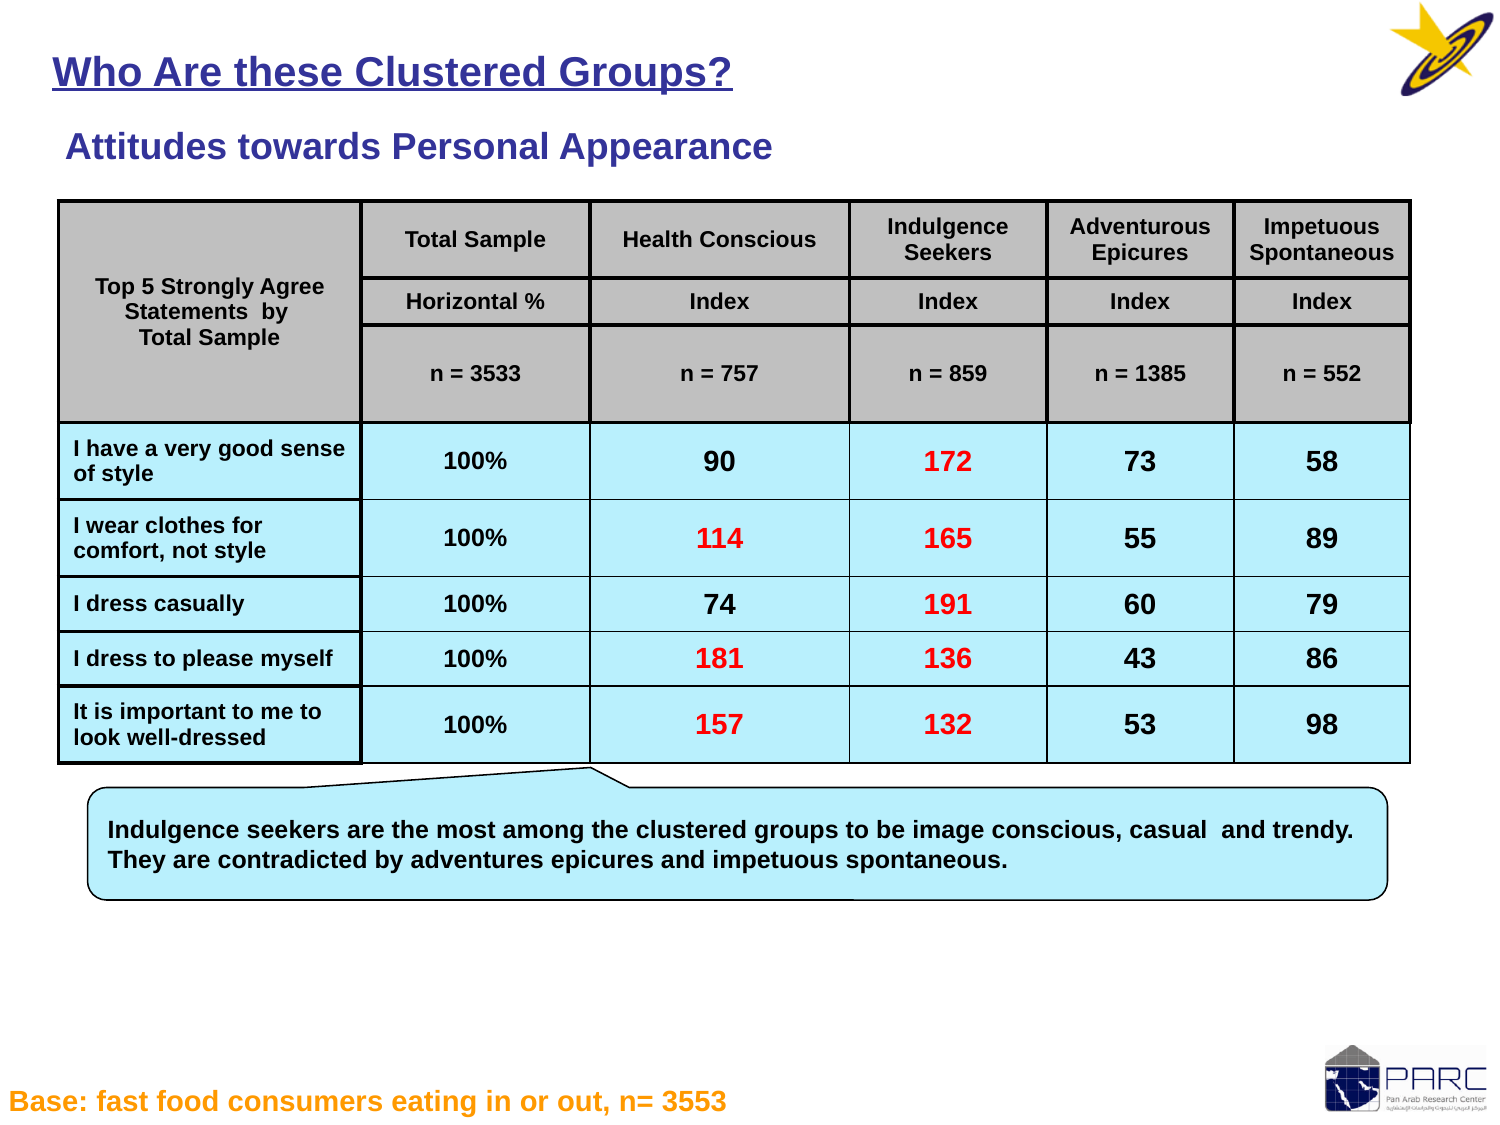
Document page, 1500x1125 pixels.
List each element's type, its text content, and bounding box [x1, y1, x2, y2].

table_cell 89 [1235, 500, 1409, 576]
table_cell Index [851, 280, 1045, 323]
table_cell 58 [1235, 424, 1409, 499]
picture [1320, 1045, 1494, 1118]
table_cell 55 [1048, 500, 1233, 576]
table_cell n = 3533 [363, 327, 588, 421]
table_cell 191 [850, 577, 1046, 631]
table_cell I wear clothes for comfort, not style [60, 501, 359, 575]
table_cell n = 552 [1236, 327, 1408, 421]
text_box Who Are these Clustered Groups? [37, 36, 1200, 102]
table_cell 100% [363, 632, 589, 685]
table_cell Index [1049, 280, 1232, 323]
table_header Top 5 Strongly Agree Statements by Total Sample [60, 203, 359, 421]
table_cell Index [592, 280, 848, 323]
table_cell It is important to me to look well-dressed [60, 688, 359, 761]
table_cell n = 859 [851, 327, 1045, 421]
table_cell 114 [591, 500, 849, 576]
table_cell 132 [850, 687, 1046, 762]
table_cell 43 [1048, 632, 1233, 685]
table_cell 98 [1235, 687, 1409, 762]
picture [1385, 0, 1498, 100]
table_cell 136 [850, 632, 1046, 685]
table_cell n = 1385 [1049, 327, 1232, 421]
table_cell 172 [850, 424, 1046, 499]
table_cell I have a very good sense of style [60, 424, 359, 498]
table_cell 73 [1048, 424, 1233, 499]
table_cell 86 [1235, 632, 1409, 685]
table_header Impetuous Spontaneous [1236, 203, 1408, 276]
table_header Total Sample [363, 203, 588, 276]
table_cell 79 [1235, 577, 1409, 631]
table_cell 100% [363, 687, 589, 762]
table_cell 60 [1048, 577, 1233, 631]
text_box Attitudes towards Personal Appearance [50, 114, 1213, 175]
text_box Indulgence seekers are the most among the clustered groups to be image conscious, casual and trendy. They are contradicted by adventures epicures and impetuous spontaneous. [87, 767, 1388, 901]
table_cell 100% [363, 577, 589, 631]
table_cell 100% [363, 424, 589, 499]
table_cell 53 [1048, 687, 1233, 762]
table_header Adventurous Epicures [1049, 203, 1232, 276]
table_cell 181 [591, 632, 849, 685]
table_header Health Conscious [592, 203, 848, 276]
table_cell Index [1236, 280, 1408, 323]
table_cell 90 [591, 424, 849, 499]
table_cell 100% [363, 500, 589, 576]
table_header Indulgence Seekers [851, 203, 1045, 276]
table_cell 74 [591, 577, 849, 631]
table_cell 165 [850, 500, 1046, 576]
table_cell I dress to please myself [60, 633, 359, 684]
table_cell n = 757 [592, 327, 848, 421]
text_box Base: fast food consumers eating in or out, n= 3553 [0, 1074, 798, 1125]
table_cell Horizontal % [363, 280, 588, 323]
table_cell I dress casually [60, 578, 359, 630]
table_cell 157 [591, 687, 849, 762]
